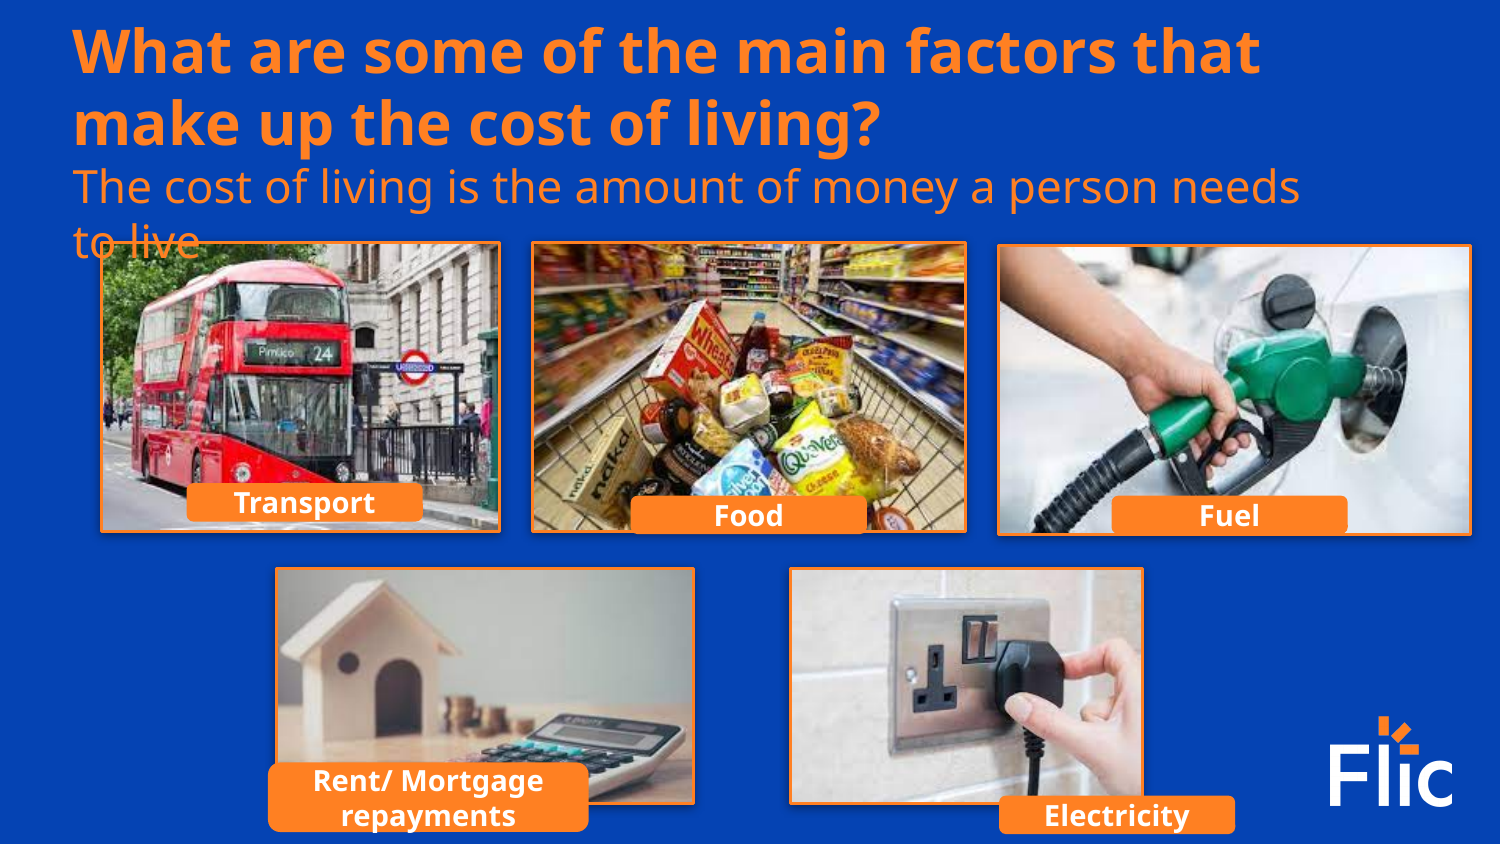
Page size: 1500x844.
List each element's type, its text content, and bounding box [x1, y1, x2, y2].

picture [277, 570, 693, 803]
picture [792, 570, 1141, 803]
picture [999, 247, 1470, 534]
picture [533, 243, 964, 530]
text_box Rent/ Mortgage repayments [268, 766, 588, 832]
picture [1330, 716, 1452, 807]
text_box What are some of the main factors that make up the cost of living? The cost of living is the amount of money a person needs to live [72, 12, 1355, 268]
text_box Electricity [999, 796, 1235, 834]
picture [102, 243, 498, 530]
